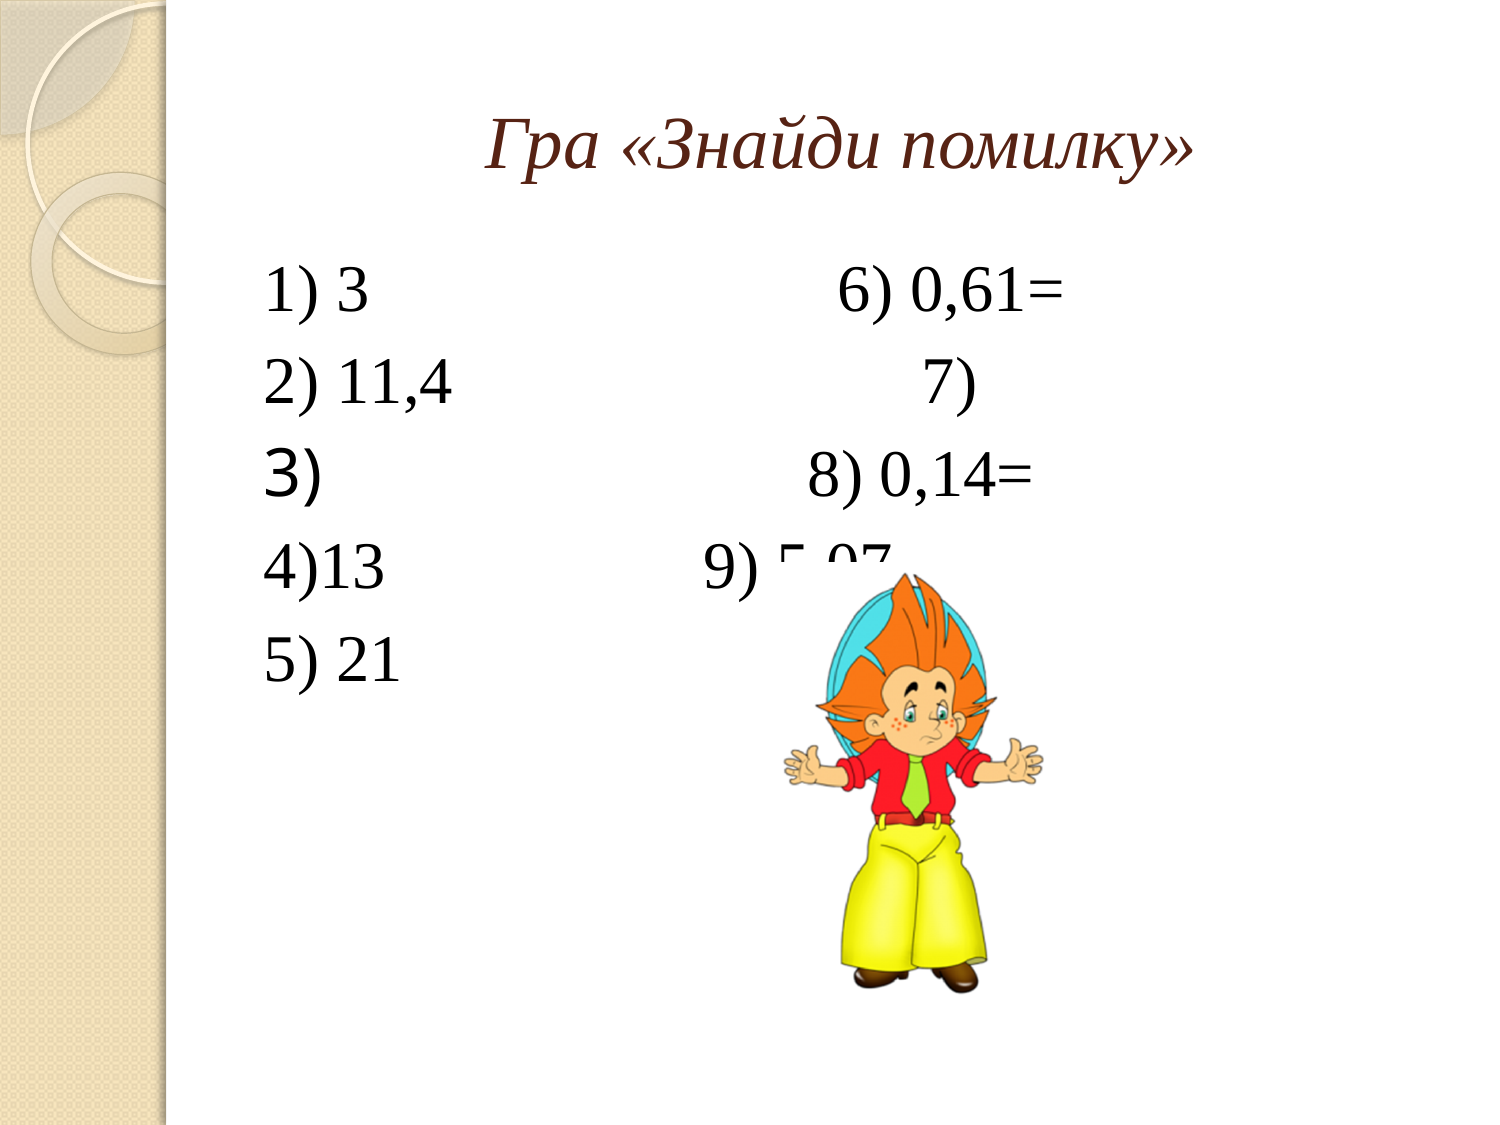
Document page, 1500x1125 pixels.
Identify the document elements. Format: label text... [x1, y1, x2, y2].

picture [773, 562, 1054, 996]
title Гра «Знайди помилку» [235, 45, 1466, 233]
